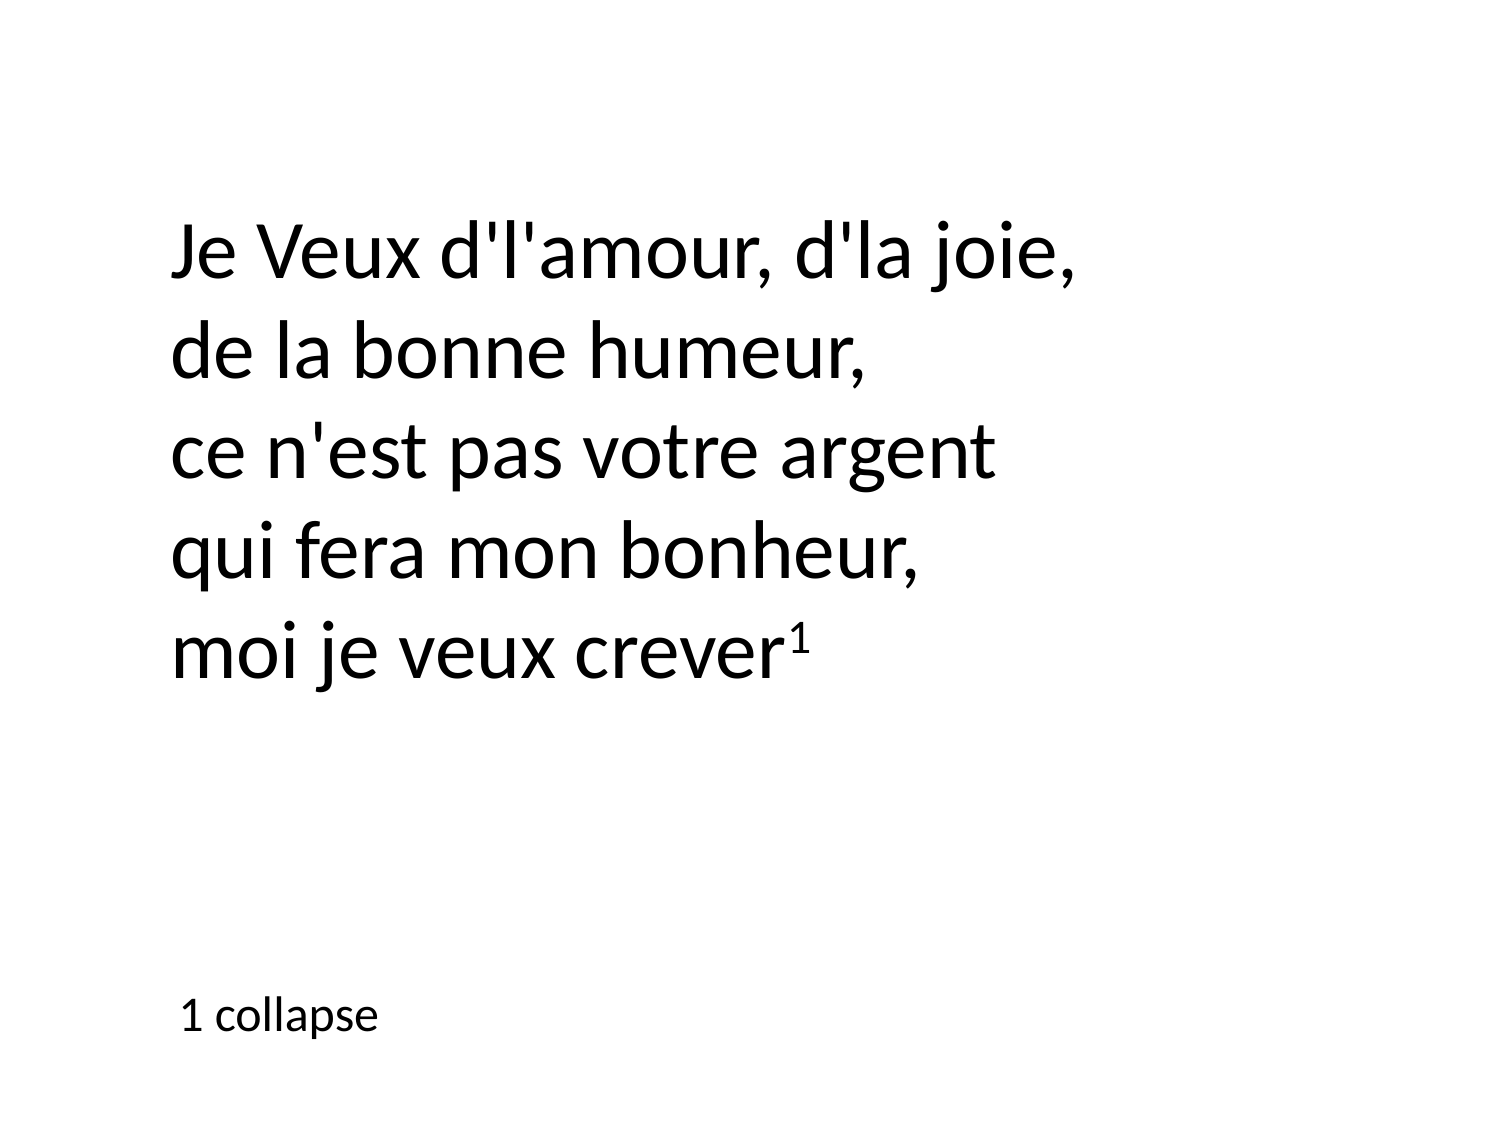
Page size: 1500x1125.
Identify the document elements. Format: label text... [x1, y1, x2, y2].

text_box 1 collapse [163, 974, 395, 1049]
text_box Je Veux d'l'amour, d'la joie, de la bonne humeur, ce n'est pas votre argent qui fera mon bonheur, moi je veux crever1 [155, 187, 1114, 703]
